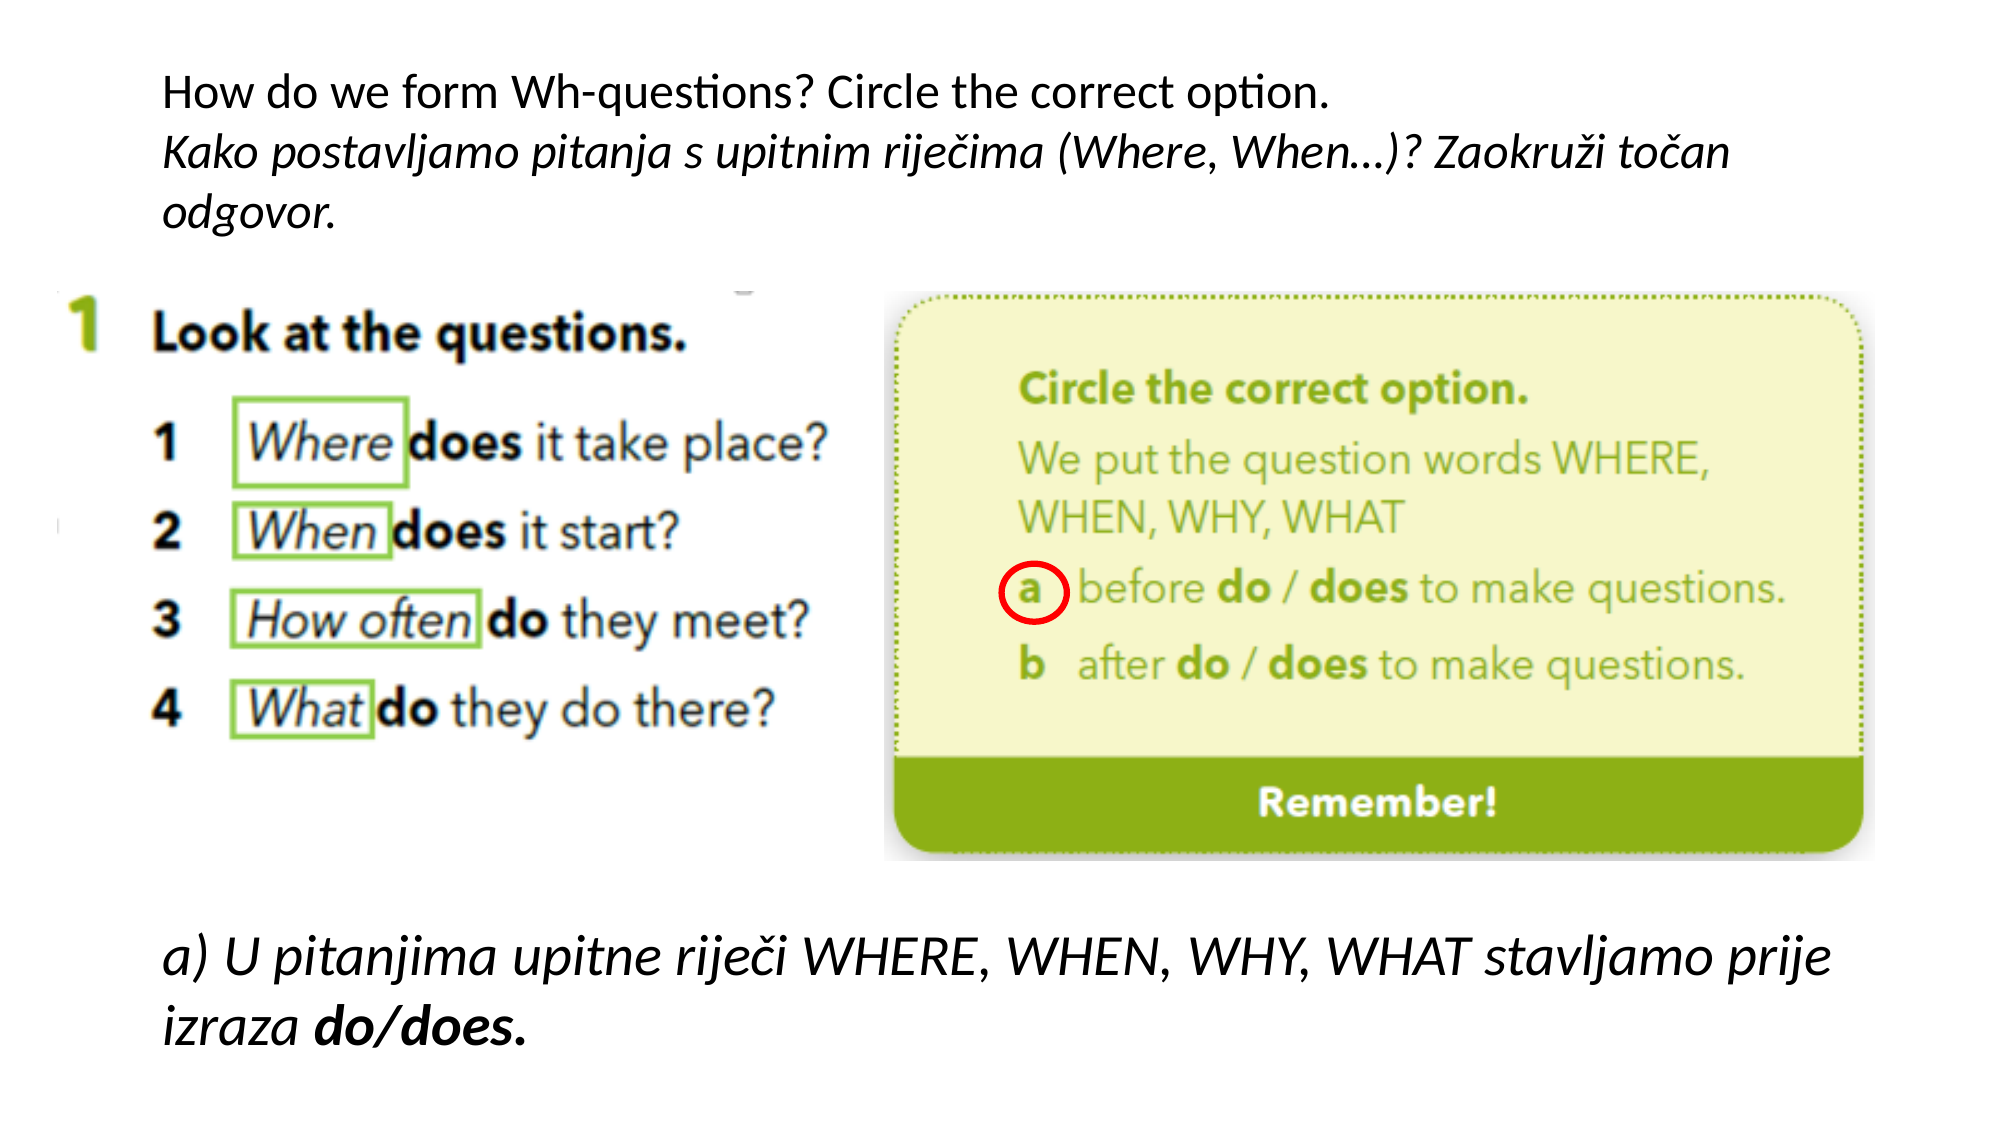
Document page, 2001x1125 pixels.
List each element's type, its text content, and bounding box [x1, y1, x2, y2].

picture [884, 291, 1875, 861]
text_box a) U pitanjima upitne riječi WHERE, WHEN, WHY, WHAT stavljamo prije izraza do/does. [147, 909, 1931, 1065]
text_box How do we form Wh-questions? Circle the correct option. Kako postavljamo pitanja s upitnim riječima (Where, When…)? Zaokruži točan odgovor. [147, 50, 1803, 246]
picture [57, 291, 845, 750]
